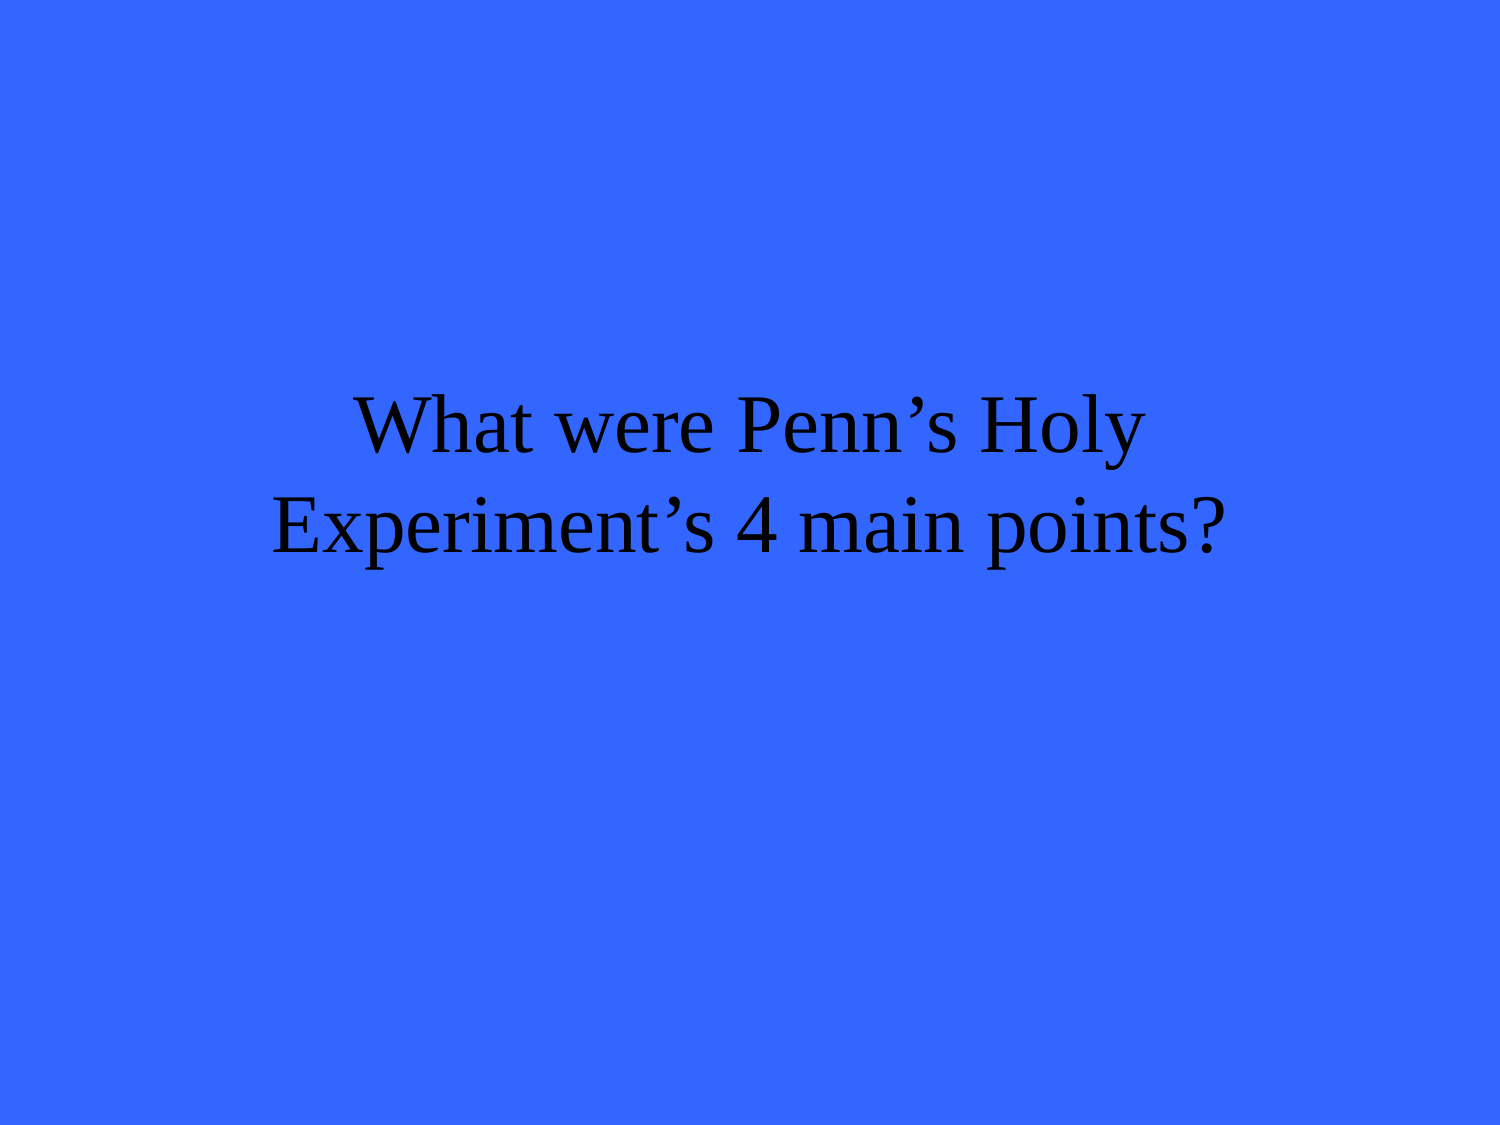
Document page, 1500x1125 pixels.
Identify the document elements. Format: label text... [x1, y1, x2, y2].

title What were Penn’s Holy Experiment’s 4 main points? [112, 375, 1388, 563]
text_box [237, 563, 1263, 626]
